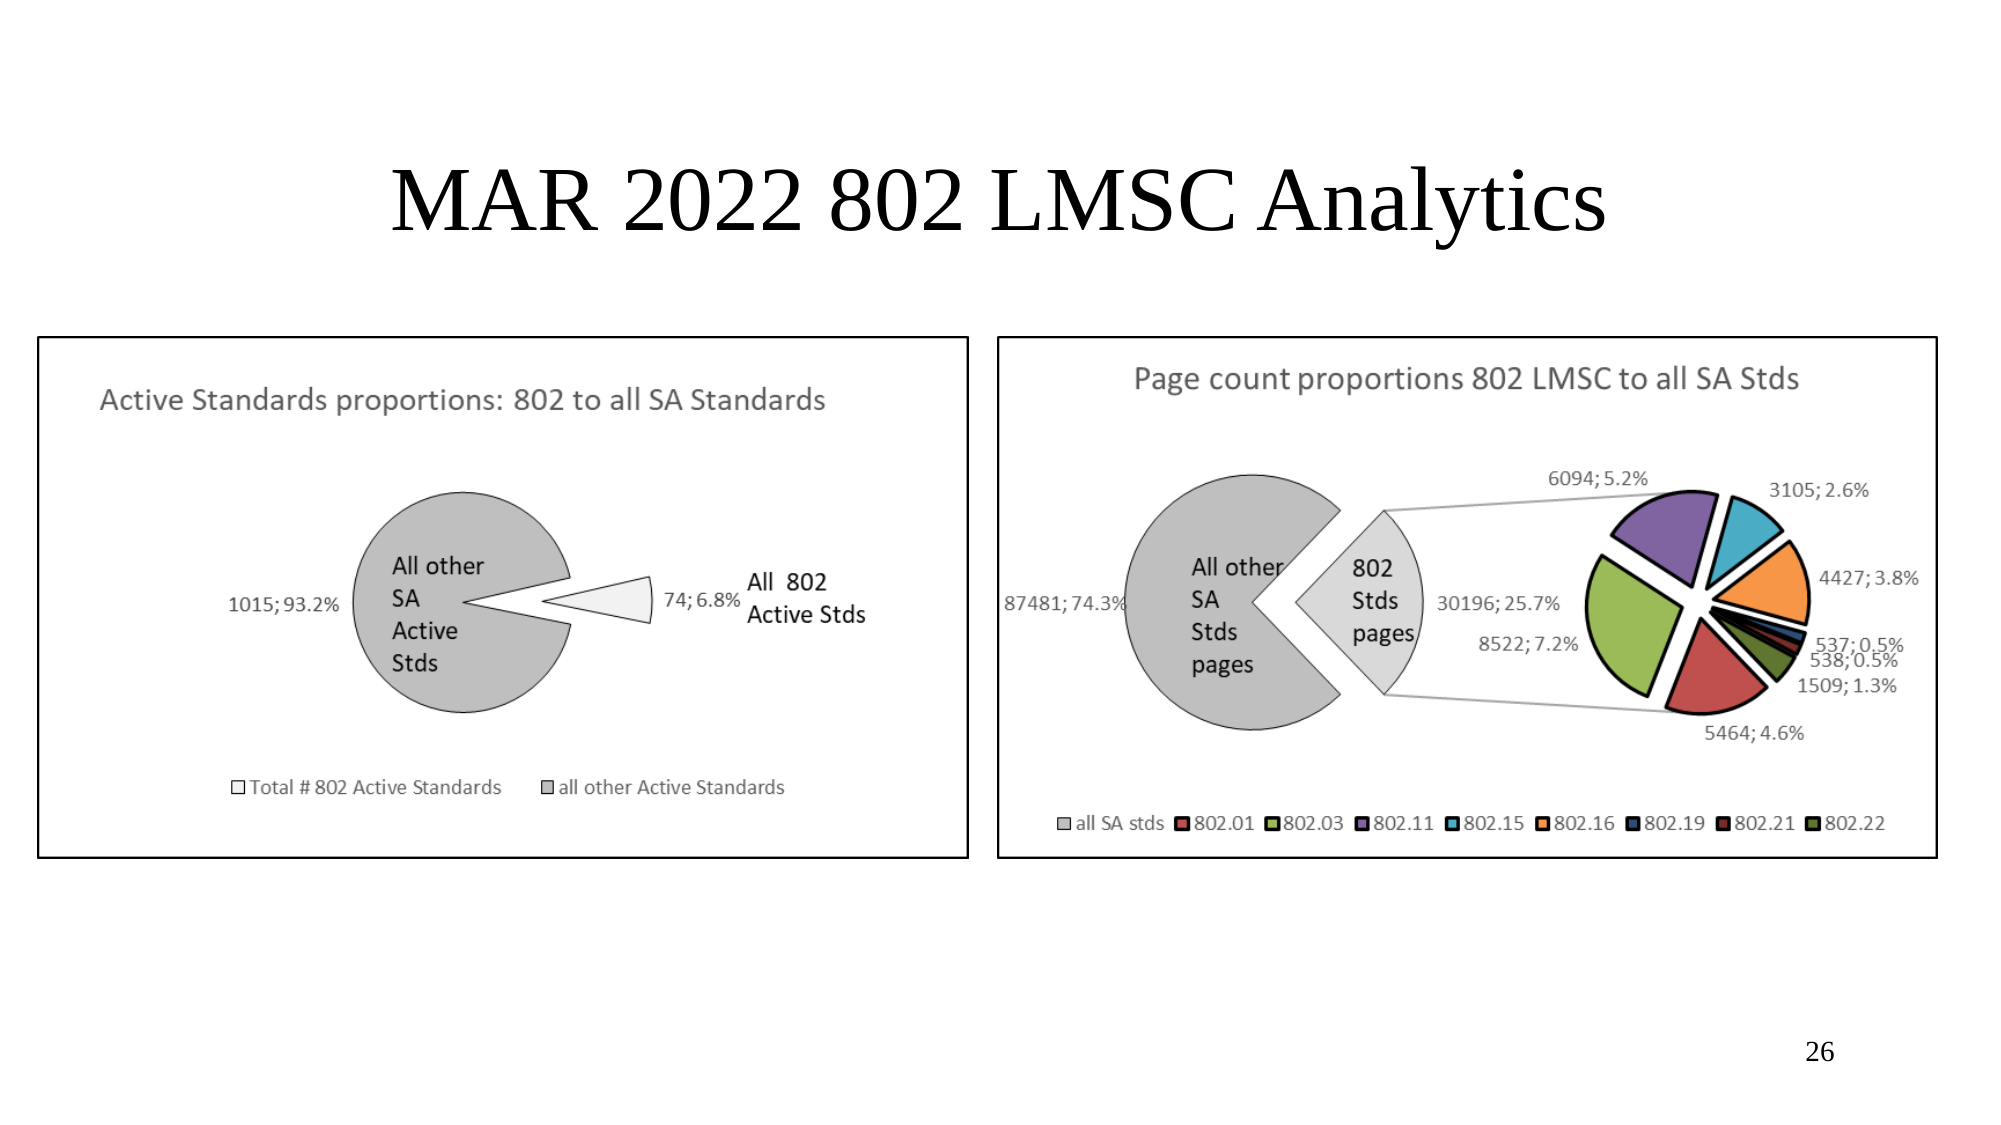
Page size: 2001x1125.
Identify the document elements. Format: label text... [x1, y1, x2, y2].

picture [997, 336, 1938, 860]
title MAR 2022 802 LMSC Analytics [149, 99, 1851, 288]
slide_number 26 [1433, 1024, 1851, 1101]
picture [37, 336, 970, 860]
